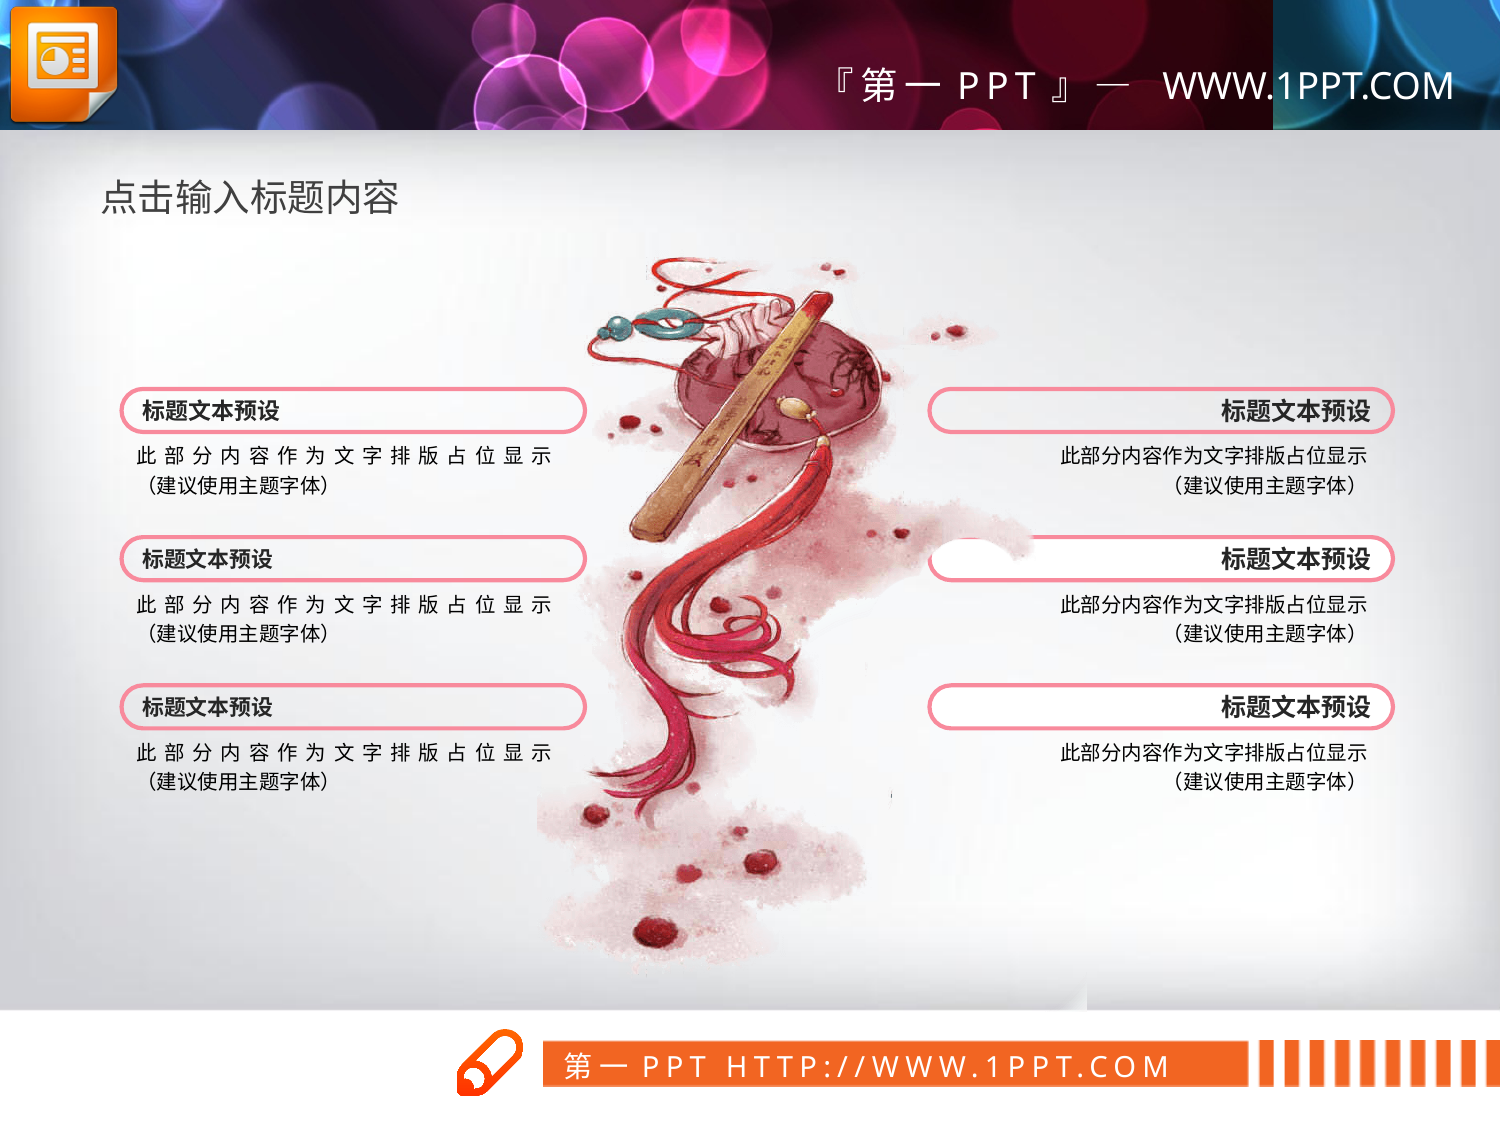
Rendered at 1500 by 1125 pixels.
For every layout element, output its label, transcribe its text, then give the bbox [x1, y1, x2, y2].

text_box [121, 388, 532, 506]
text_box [121, 685, 532, 802]
picture [543, 1040, 1500, 1087]
text_box 点击输入标题内容 [100, 165, 450, 228]
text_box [1091, 388, 1394, 506]
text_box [121, 536, 532, 654]
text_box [1091, 536, 1394, 654]
picture [0, 0, 1500, 1012]
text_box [1091, 685, 1394, 802]
